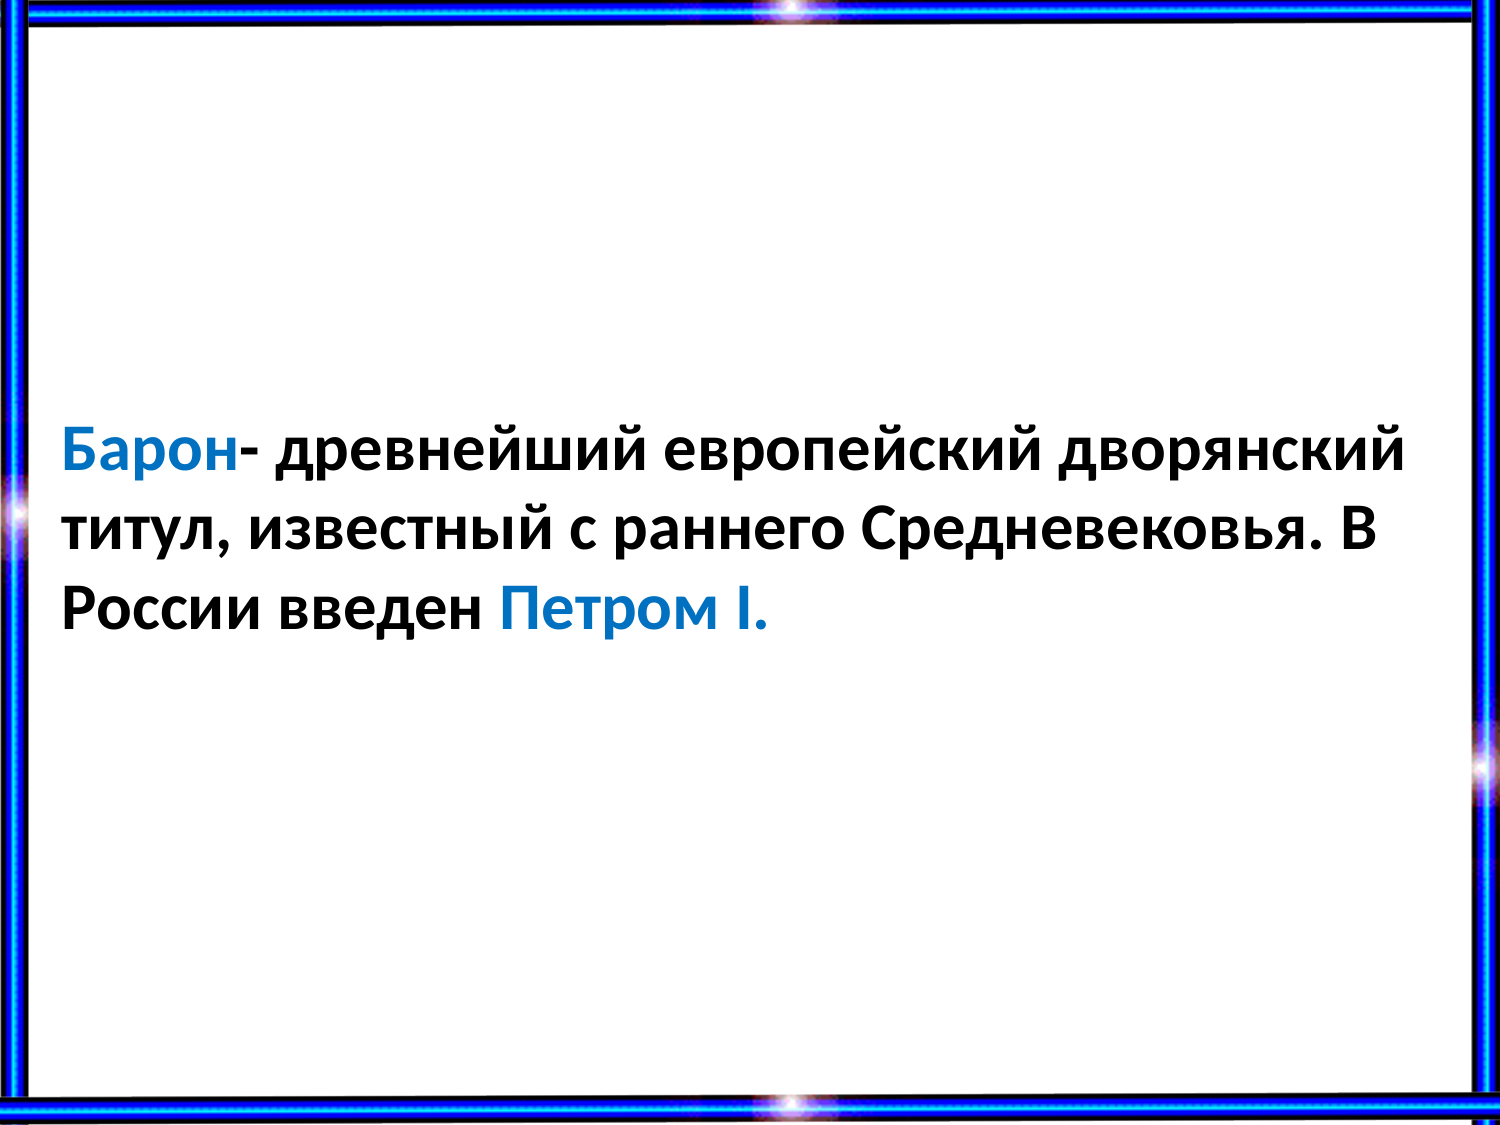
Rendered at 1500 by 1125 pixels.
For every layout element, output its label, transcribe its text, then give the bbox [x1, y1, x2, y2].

text_box Барон- древнейший европейский дворянский титул, известный с раннего Средневековья. В России введен Петром I. [46, 395, 1471, 651]
picture [0, 0, 1500, 1125]
